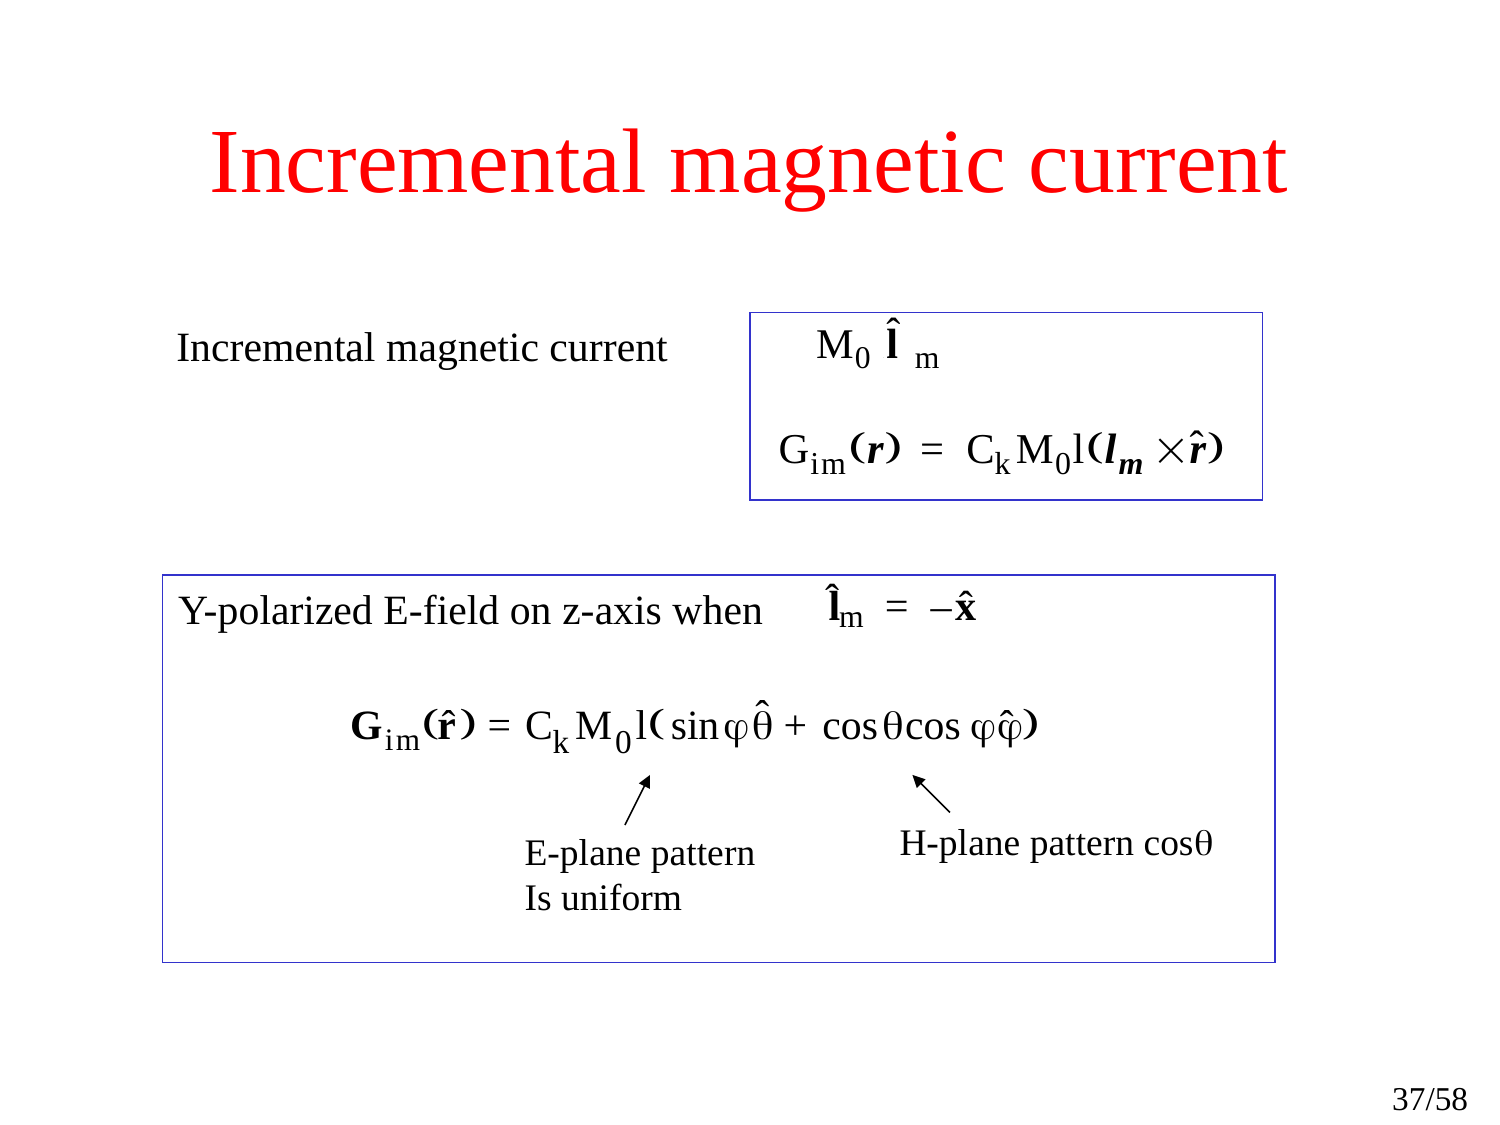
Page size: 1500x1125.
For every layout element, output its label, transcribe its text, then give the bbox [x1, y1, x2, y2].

picture [824, 574, 984, 639]
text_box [349, 687, 1038, 766]
text_box Incremental magnetic current [161, 312, 683, 378]
text_box [162, 574, 1275, 963]
picture [774, 424, 1233, 486]
picture [812, 312, 951, 384]
text_box [749, 312, 1263, 500]
title Incremental magnetic current [112, 62, 1388, 251]
